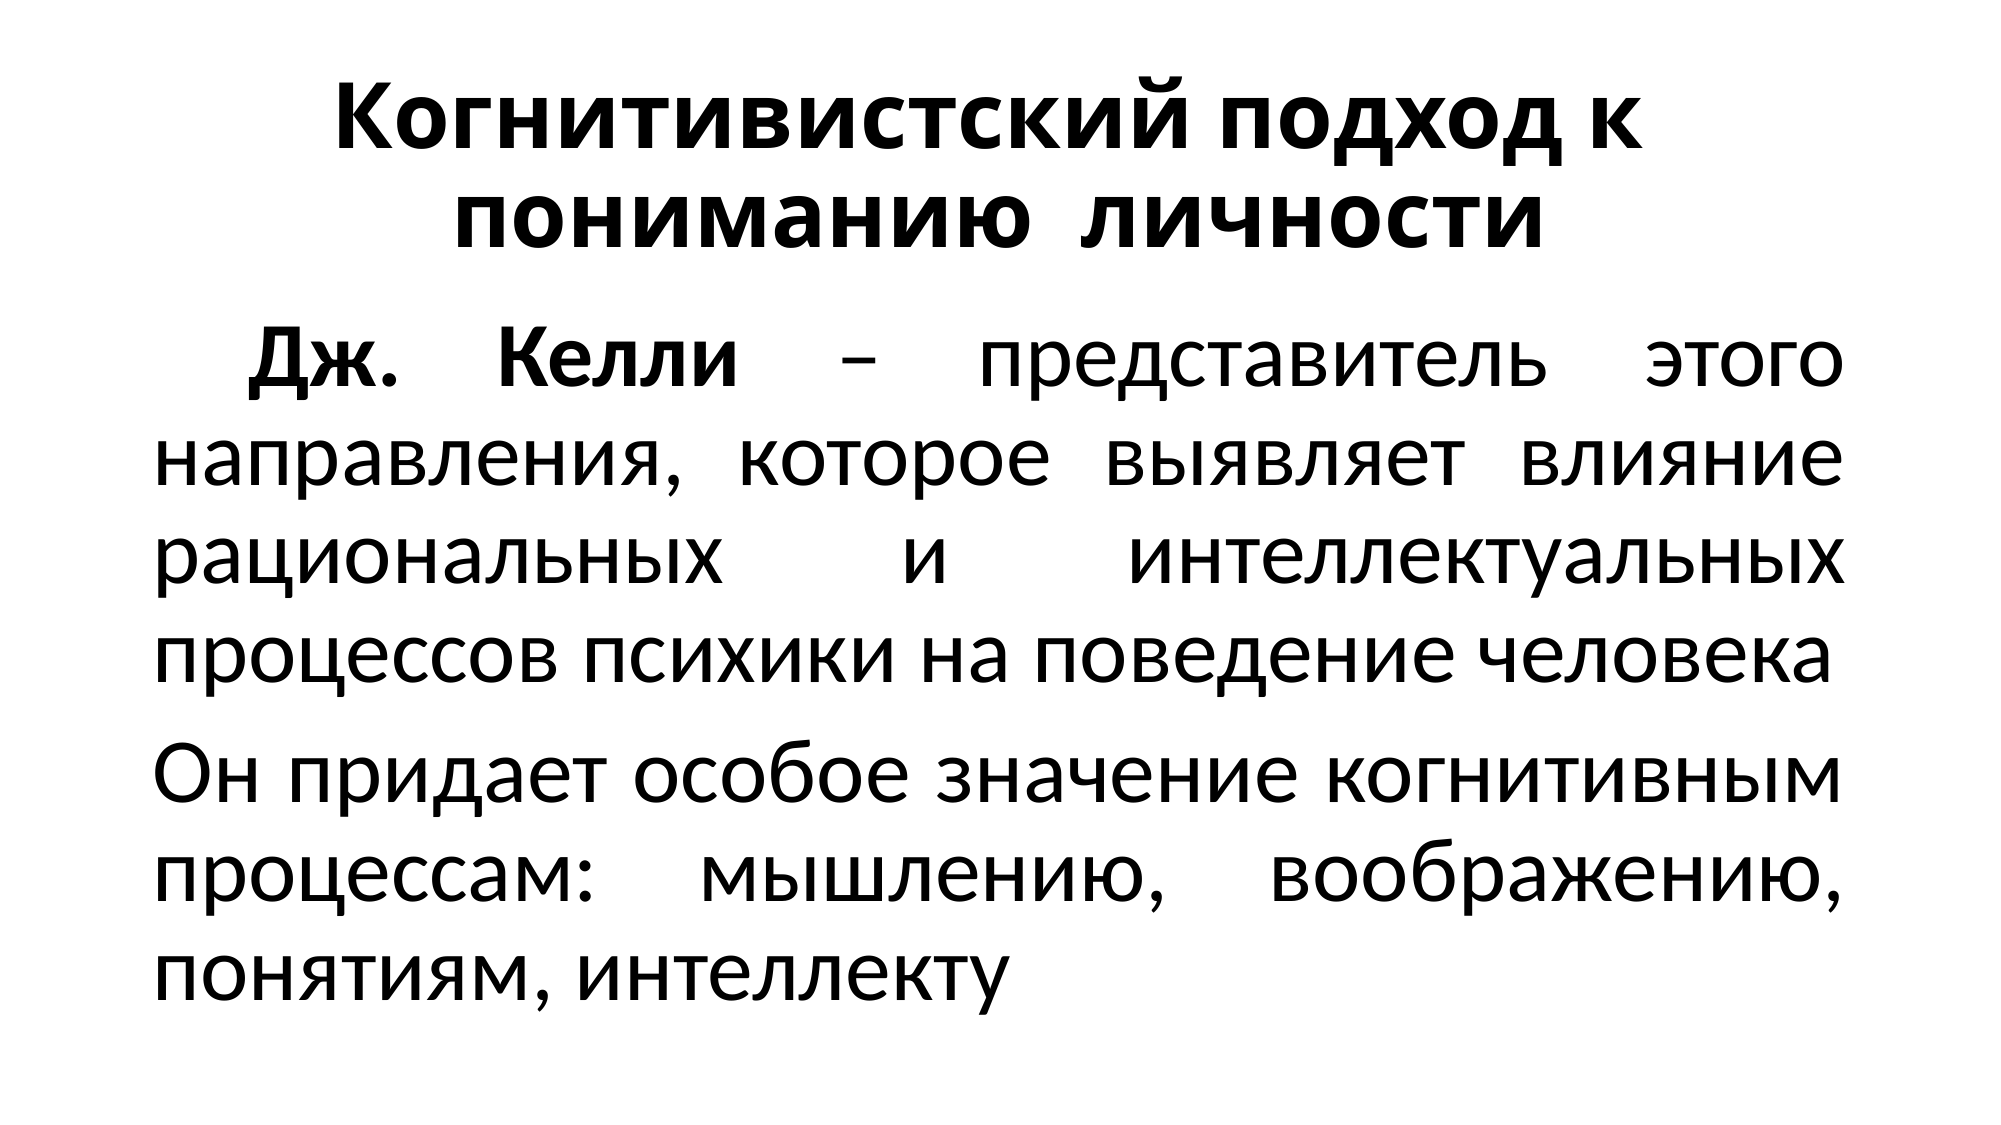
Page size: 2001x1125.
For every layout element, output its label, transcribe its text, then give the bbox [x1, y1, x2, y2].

list Дж. Келли – представитель этого направления, которое выявляет влияние рациональных и интеллектуальных процессов психики на поведение человека Он придает особое значение когнитивным процессам: мышлению, воображению, понятиям, интеллекту [137, 299, 1863, 1014]
title Когнитивистский подход к пониманию личности [137, 59, 1863, 278]
